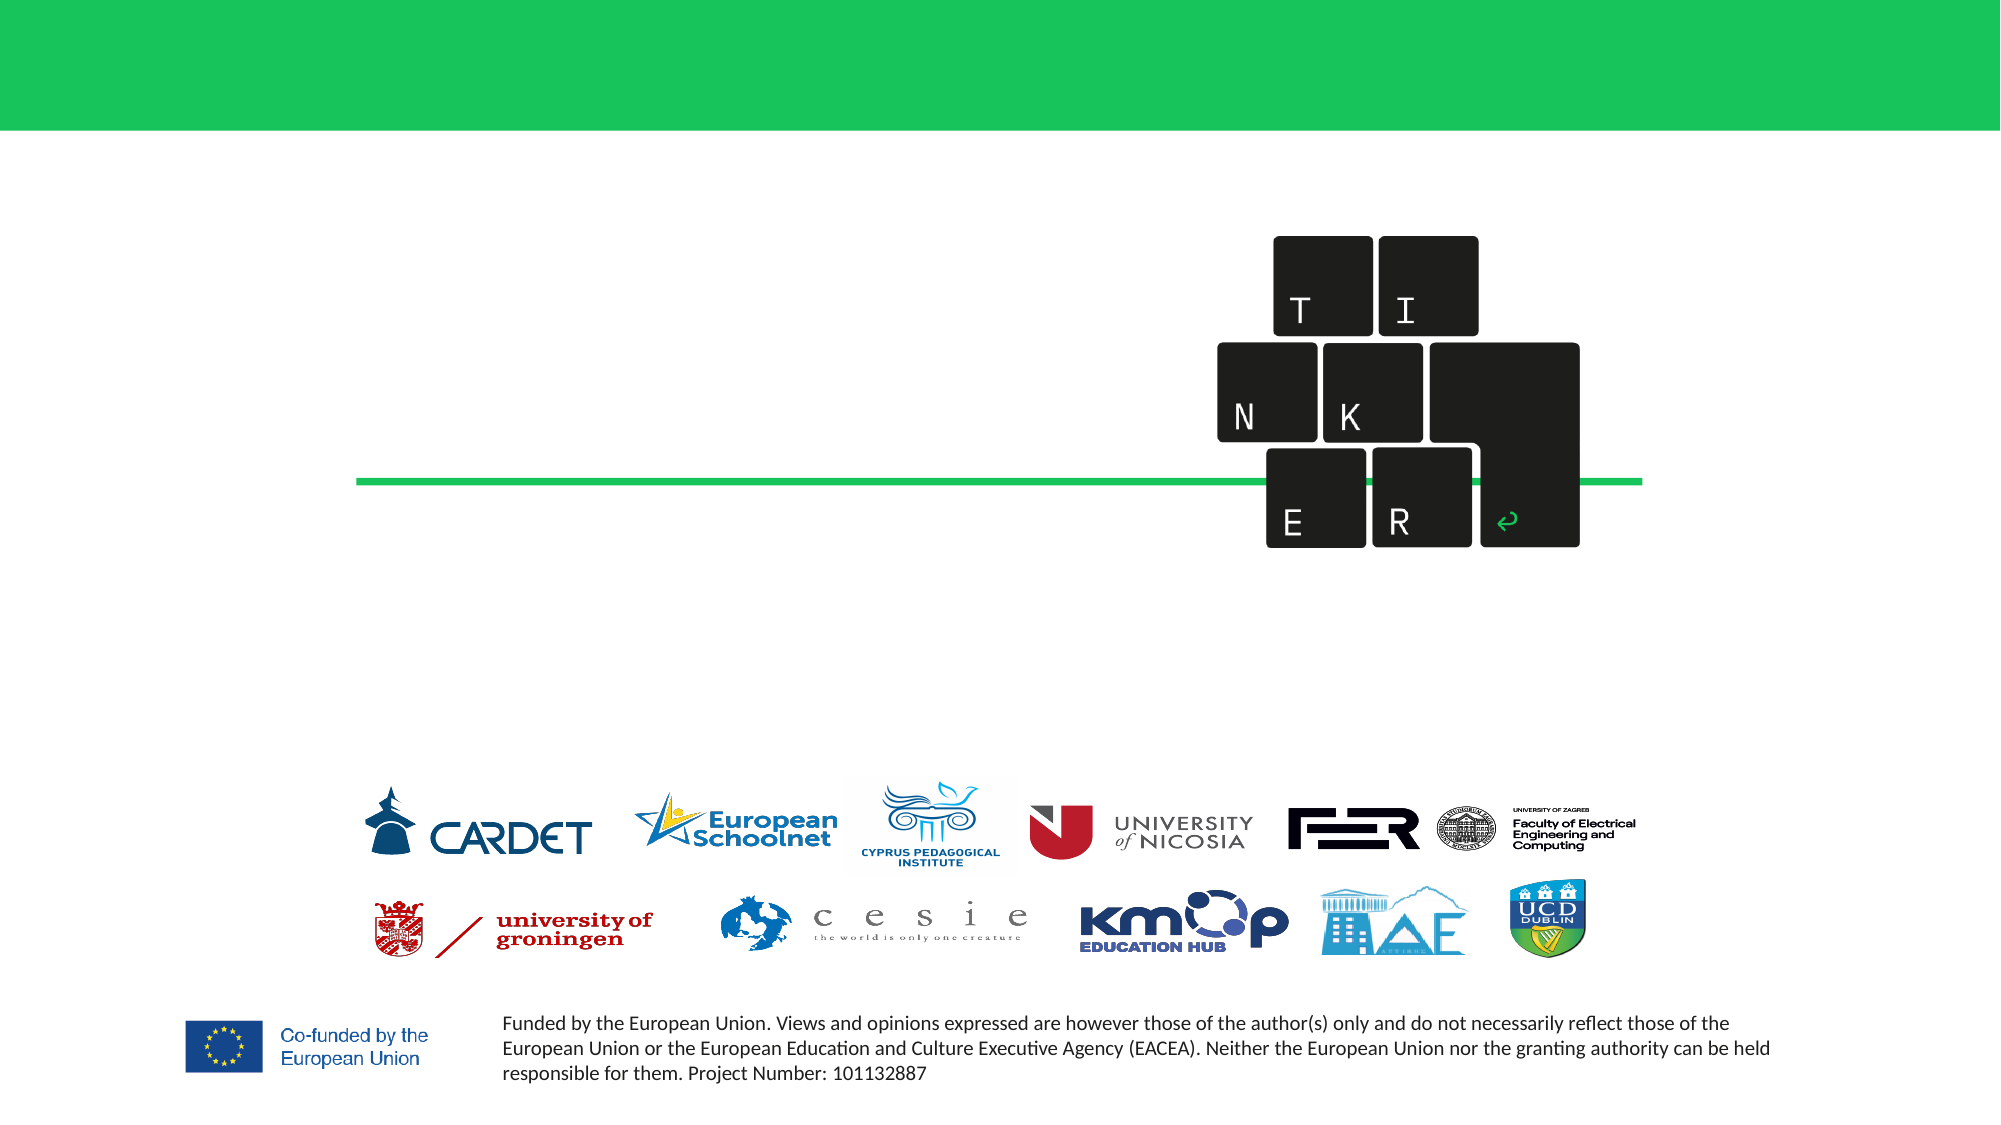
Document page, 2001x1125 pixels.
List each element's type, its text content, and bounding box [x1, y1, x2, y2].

title Για οποιαδήποτε βοήθεια, μπορείτε να μας γράψετε: [0, 12, 1018, 192]
picture [1217, 378, 1580, 548]
picture [168, 989, 469, 1106]
picture [1217, 236, 1580, 302]
text_box [216, 302, 2000, 378]
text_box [357, 775, 1643, 959]
